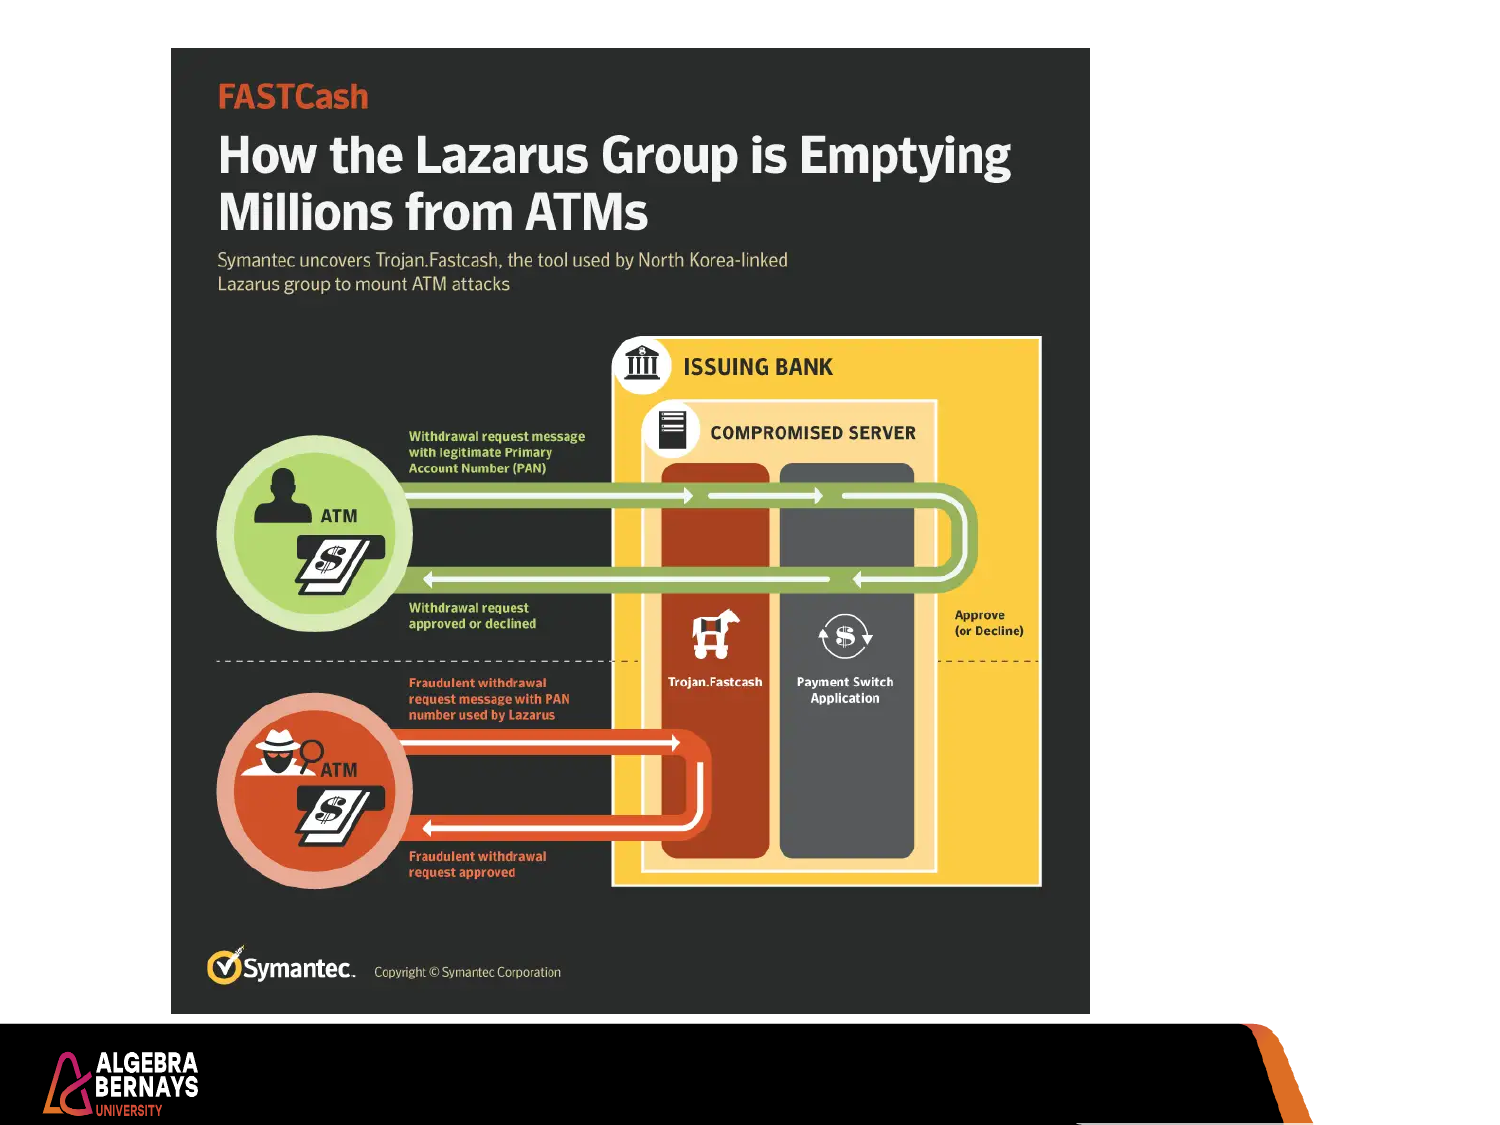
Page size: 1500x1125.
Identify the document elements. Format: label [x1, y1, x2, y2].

list [171, 48, 1090, 1014]
picture [0, 1023, 1468, 1125]
